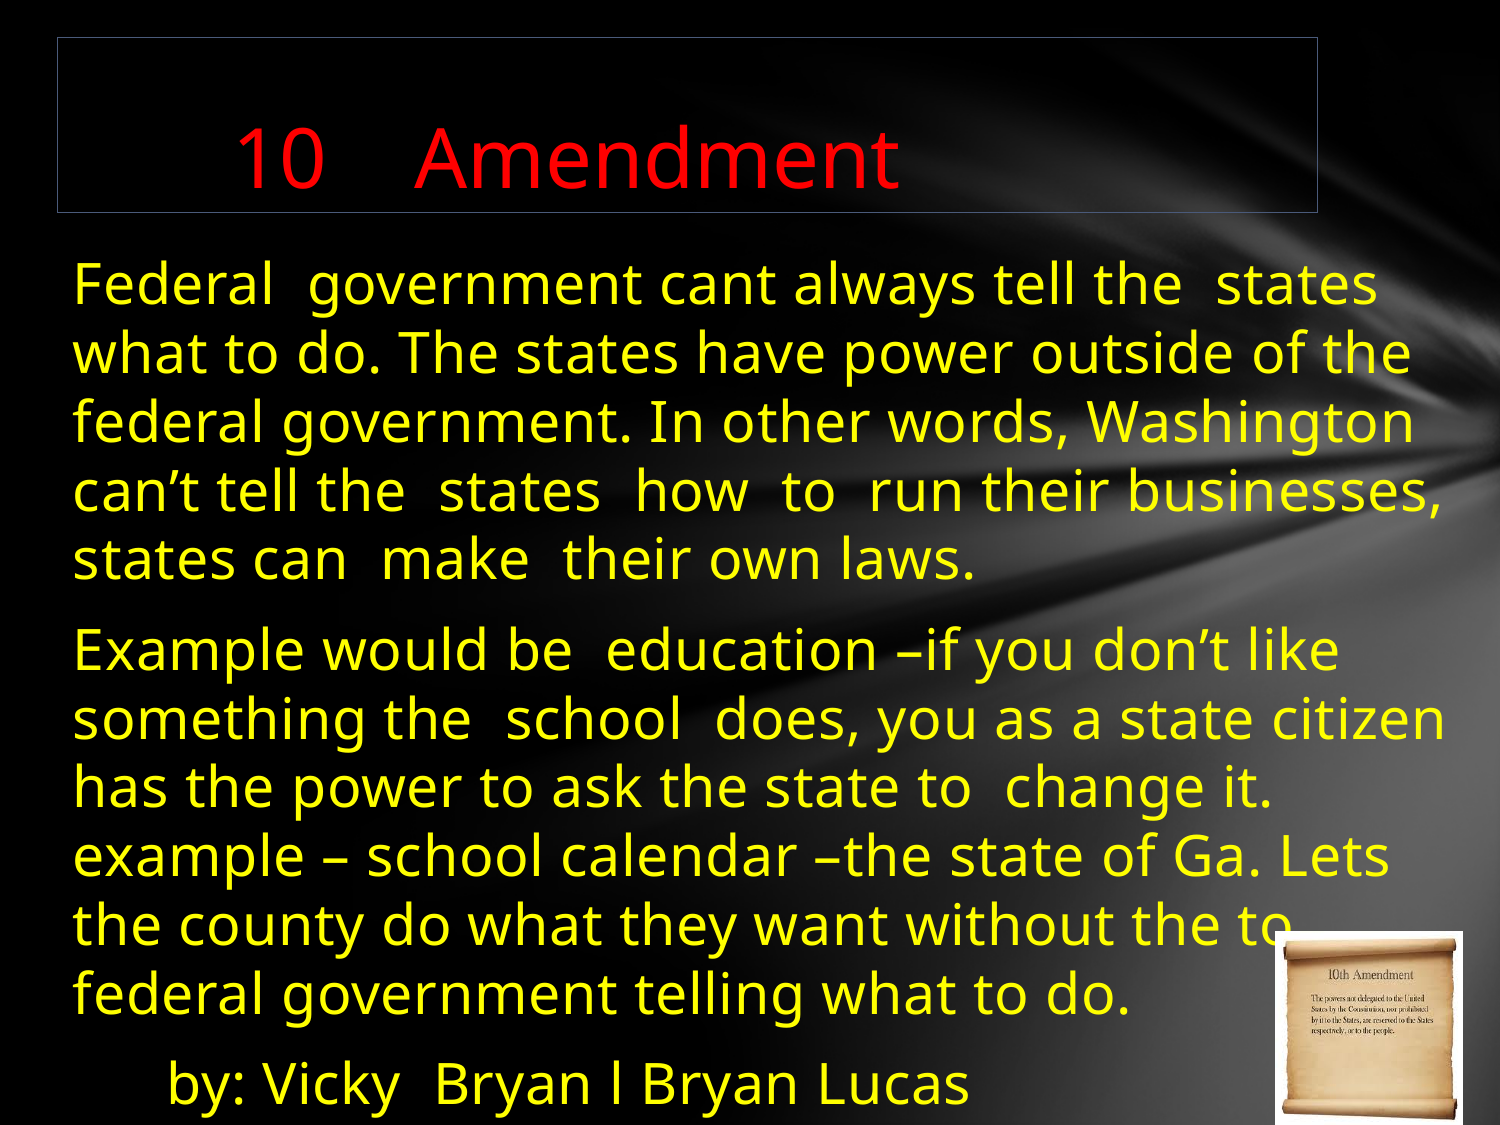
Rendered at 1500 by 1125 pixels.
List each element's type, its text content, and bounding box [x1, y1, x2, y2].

list Federal government cant always tell the states what to do. The states have power outside of the federal government. In other words, Washington can’t tell the states how to run their businesses, states can make their own laws. Example would be education –if you don’t like something the school does, you as a state citizen has the power to ask the state to change it. example – school calendar –the state of Ga. Lets the county do what they want without the to federal government telling what to do. by: Vicky Bryan l Bryan Lucas [57, 239, 1500, 1125]
picture [1274, 930, 1463, 1125]
title Uh110 Amendment [57, 37, 1318, 213]
